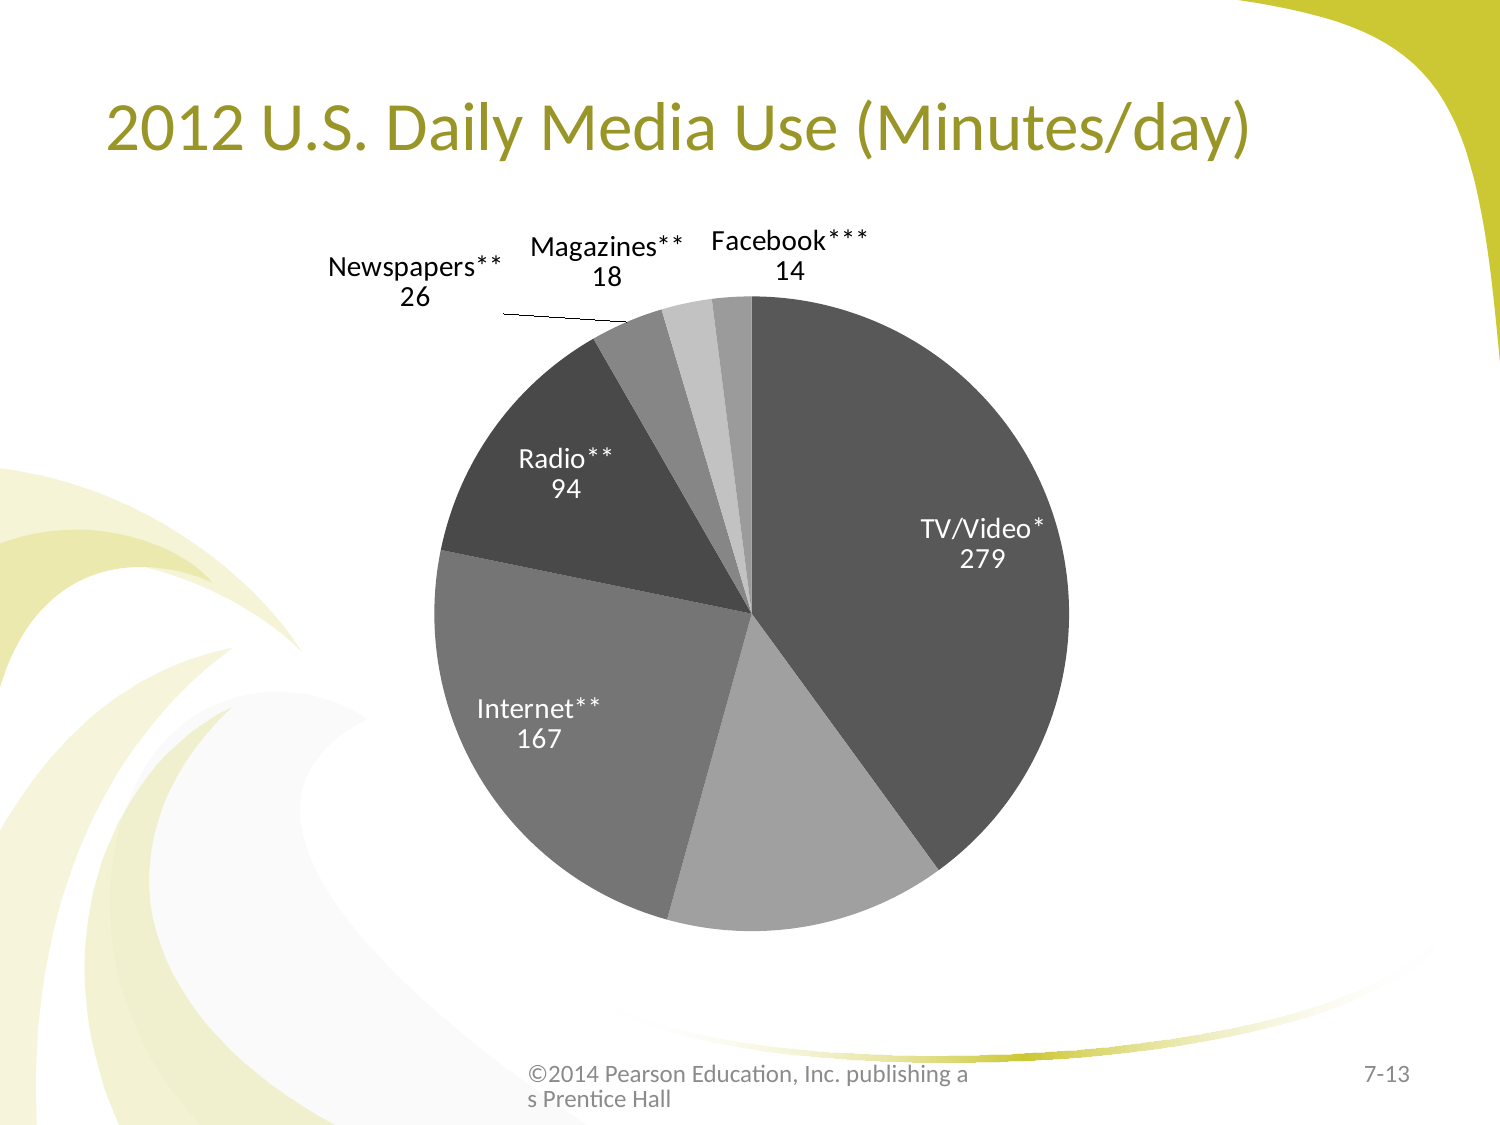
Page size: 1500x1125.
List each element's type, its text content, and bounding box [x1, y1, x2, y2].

footer ©2014 Pearson Education, Inc. publishing as Prentice Hall [512, 1042, 988, 1103]
chart [87, 212, 1426, 1013]
slide_number 7-13 [1074, 1042, 1425, 1103]
title 2012 U.S. Daily Media Use (Minutes/day) [75, 45, 1425, 200]
